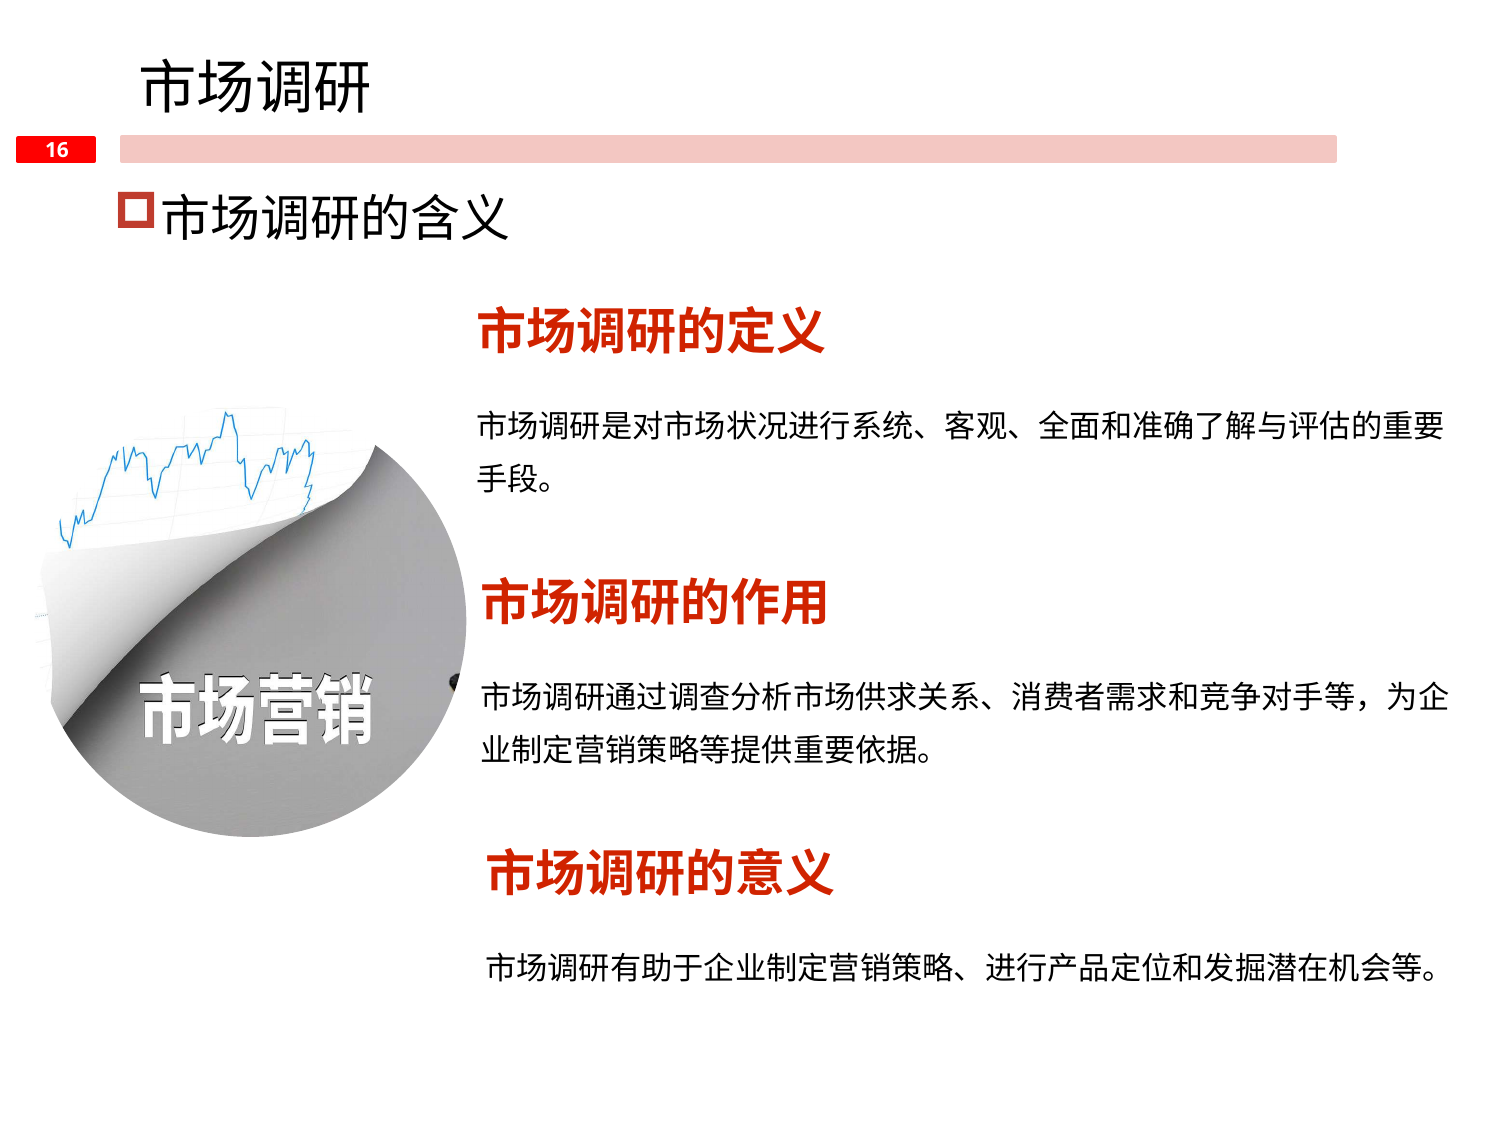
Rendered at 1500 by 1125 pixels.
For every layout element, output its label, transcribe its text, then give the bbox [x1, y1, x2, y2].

text_box 市场调研的定义 [457, 302, 1491, 369]
text_box 市场调研的意义 [466, 844, 1500, 910]
picture [34, 405, 467, 838]
text_box 市场调研通过调查分析市场供求关系、消费者需求和竞争对手等，为企业制定营销策略等提供重要依据。 [472, 653, 1496, 793]
text_box [17, 129, 97, 189]
text_box 市场调研的作用 [472, 573, 1496, 639]
text_box 市场调研的含义 [99, 179, 1084, 274]
text_box 市场调研有助于企业制定营销策略、进行产品定位和发掘潜在机会等。 [466, 923, 1500, 1064]
text_box 市场调研 [123, 42, 958, 128]
text_box 市场调研是对市场状况进行系统、客观、全面和准确了解与评估的重要手段。 [457, 382, 1491, 523]
